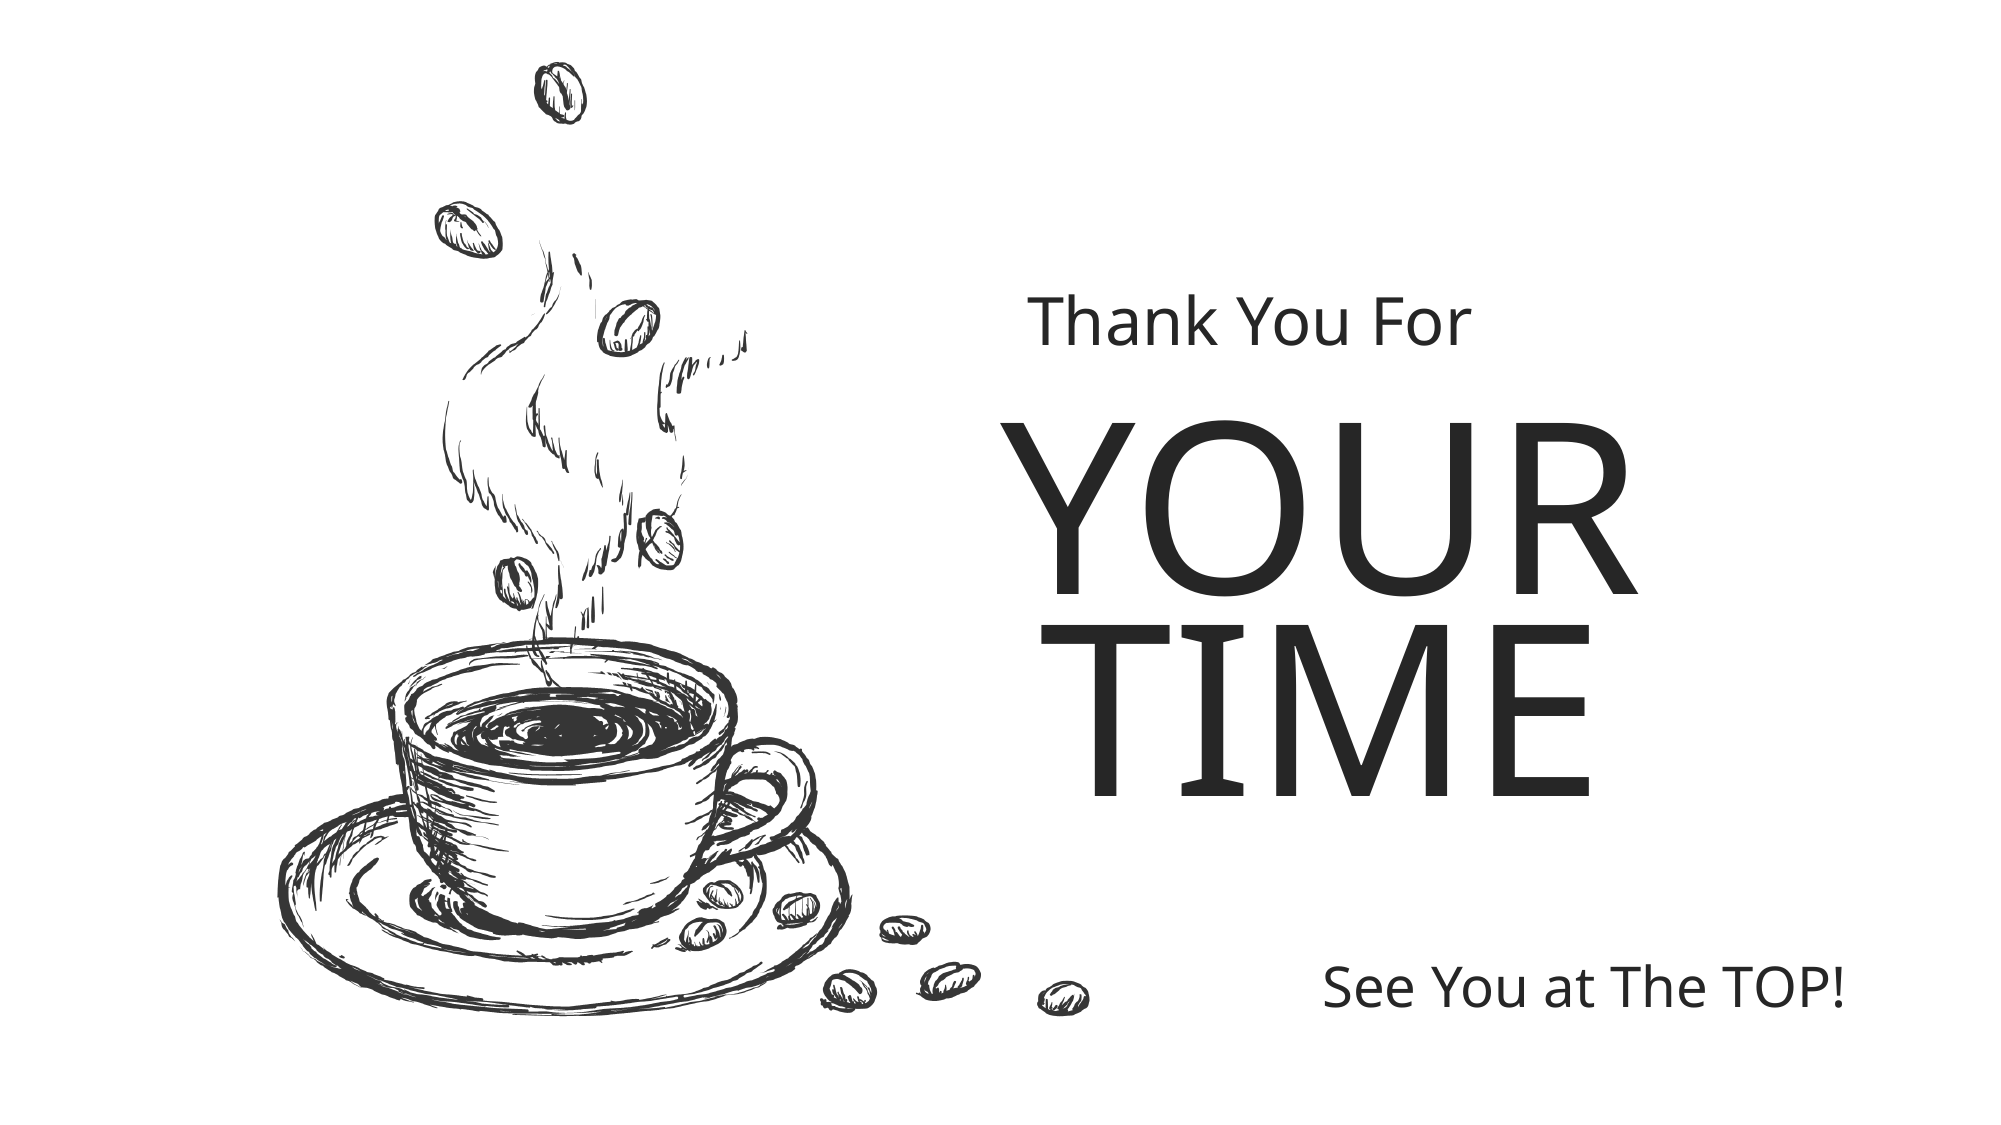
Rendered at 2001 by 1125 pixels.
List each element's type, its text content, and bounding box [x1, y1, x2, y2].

picture [181, 36, 1160, 1073]
text_box Thank You For [1160, 269, 1661, 370]
text_box YOUR TIME [1160, 424, 1741, 847]
text_box See You at The TOP! [1200, 941, 1968, 1030]
